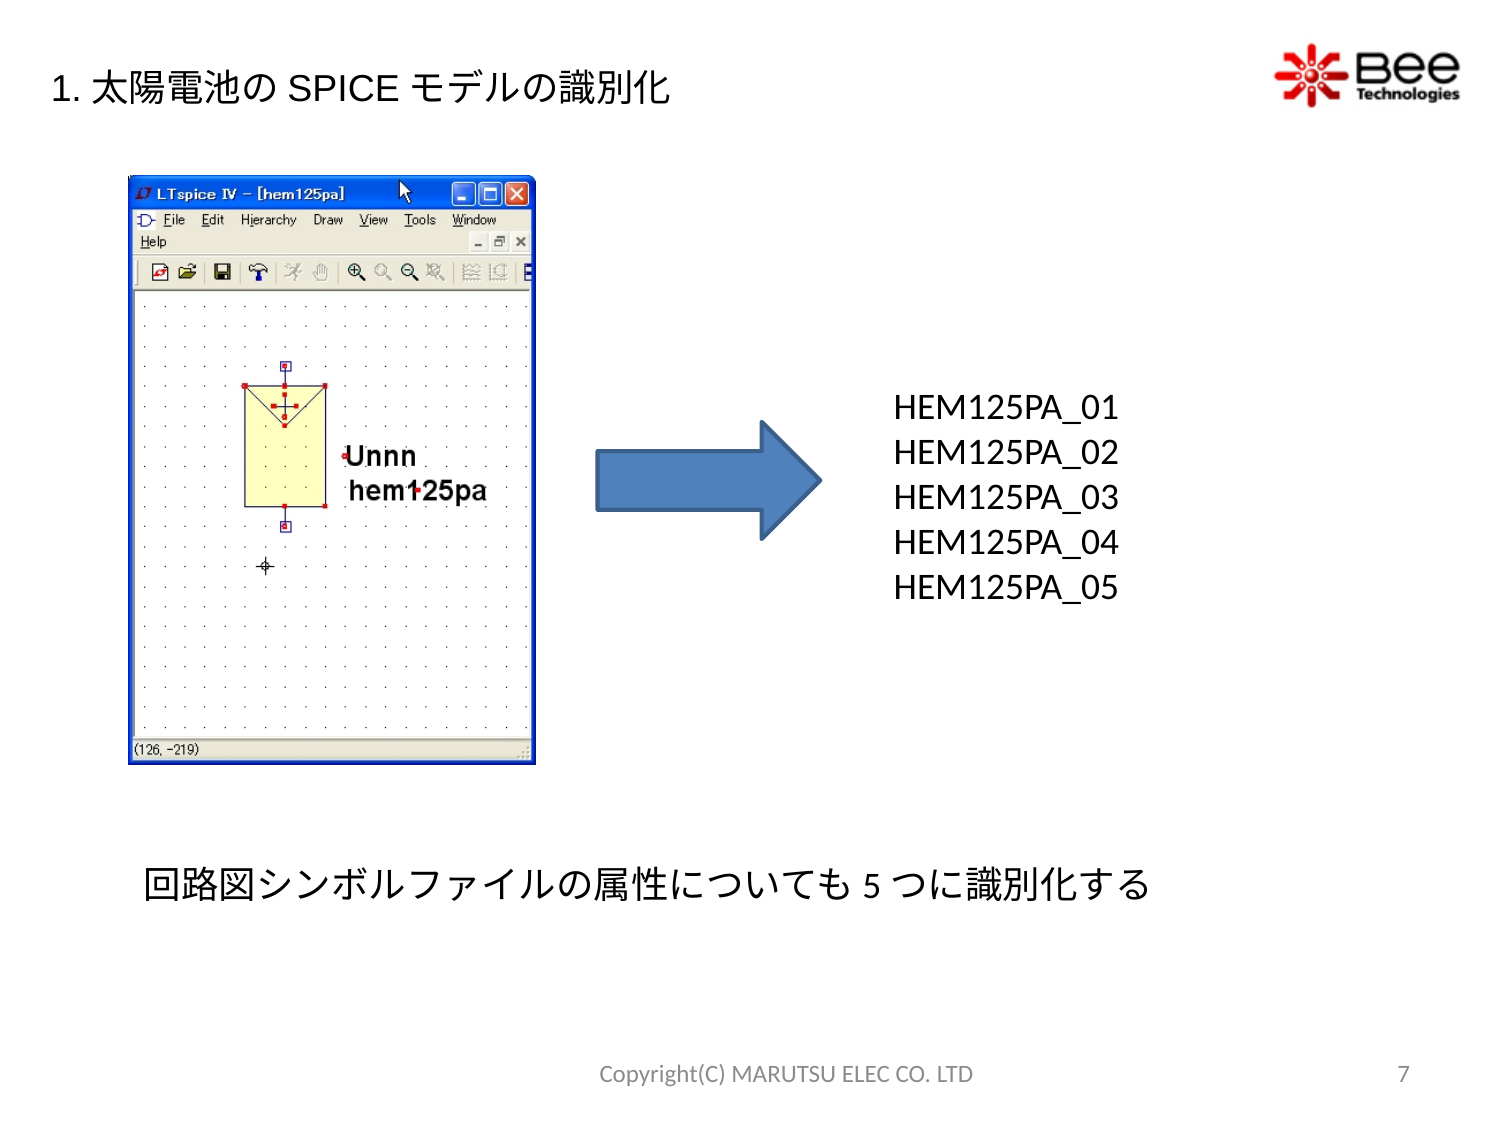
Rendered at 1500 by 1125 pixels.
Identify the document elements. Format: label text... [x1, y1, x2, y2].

text_box [595, 419, 823, 541]
text_box 1.太陽電池のSPICEモデルの識別化 [36, 56, 687, 117]
text_box HEM125PA_01 HEM125PA_02 HEM125PA_03 HEM125PA_04 HEM125PA_05 [878, 374, 1184, 615]
slide_number 7 [1211, 1042, 1425, 1103]
text_box 回路図シンボルファイルの属性についても5つに識別化する [128, 853, 1383, 914]
footer Copyright(C) MARUTSU ELEC CO. LTD [363, 1042, 1211, 1103]
picture [1269, 34, 1466, 117]
picture [128, 175, 536, 765]
